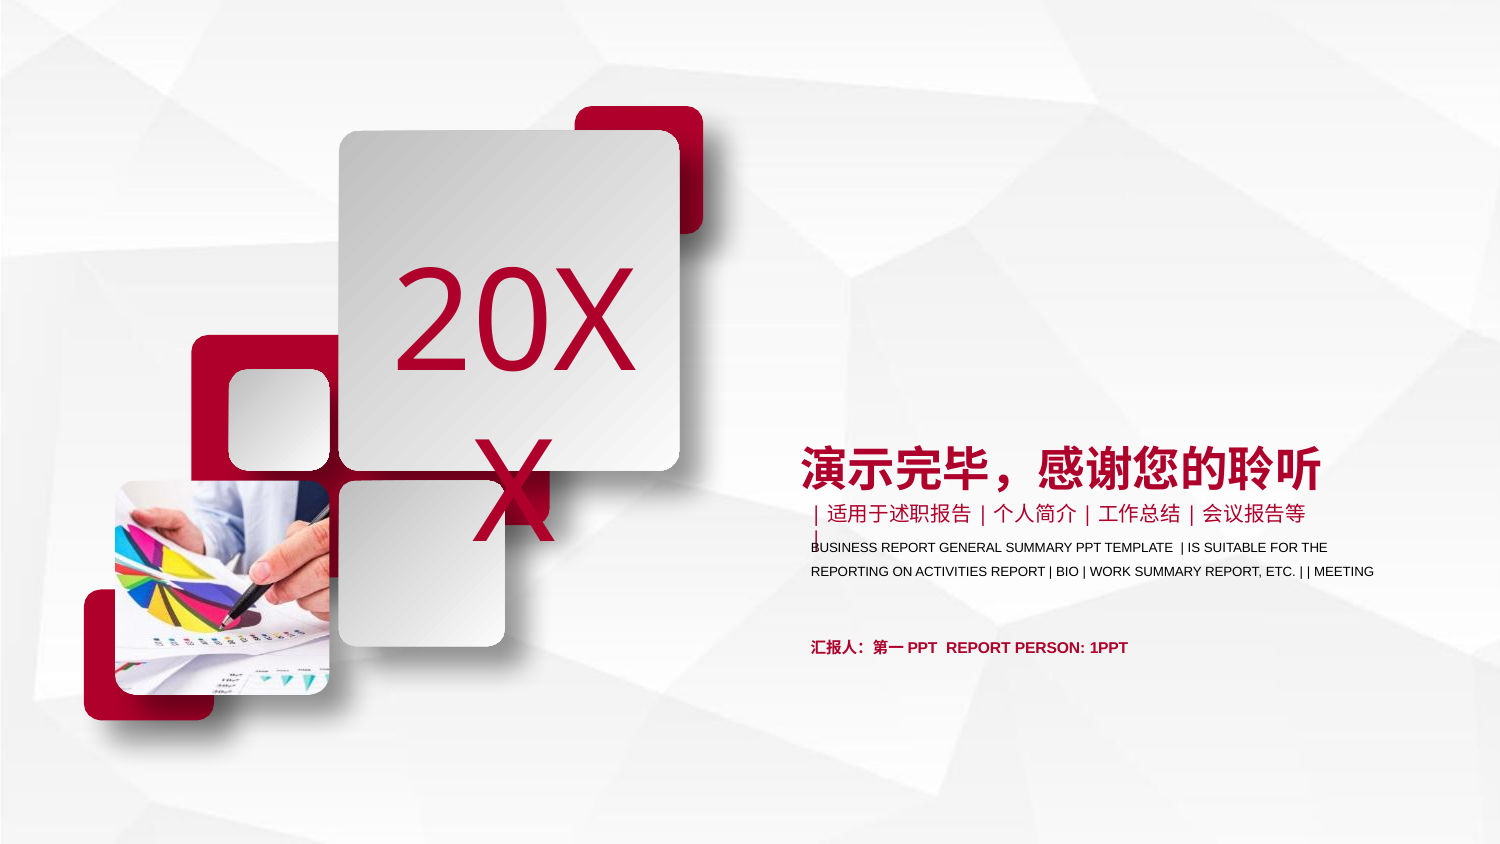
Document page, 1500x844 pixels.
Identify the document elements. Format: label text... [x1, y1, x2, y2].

text_box [574, 106, 704, 144]
text_box [228, 369, 330, 471]
picture [0, 0, 1500, 844]
text_box [338, 480, 505, 647]
text_box 20XX [356, 221, 672, 578]
text_box [191, 334, 338, 480]
text_box [338, 130, 680, 471]
text_box 汇报人：第一PPT REPORT PERSON: 1PPT [795, 630, 1233, 665]
text_box Business report general summary PPT template | is suitable for the reporting on activities report | bio | work summary report, etc. | | meeting [796, 523, 1393, 587]
text_box |适用于述职报告|个人简介|工作总结|会议报告等| [795, 493, 1326, 558]
text_box 演示完毕，感谢您的聆听 [785, 431, 1382, 504]
text_box [115, 480, 330, 696]
text_box [83, 589, 131, 721]
